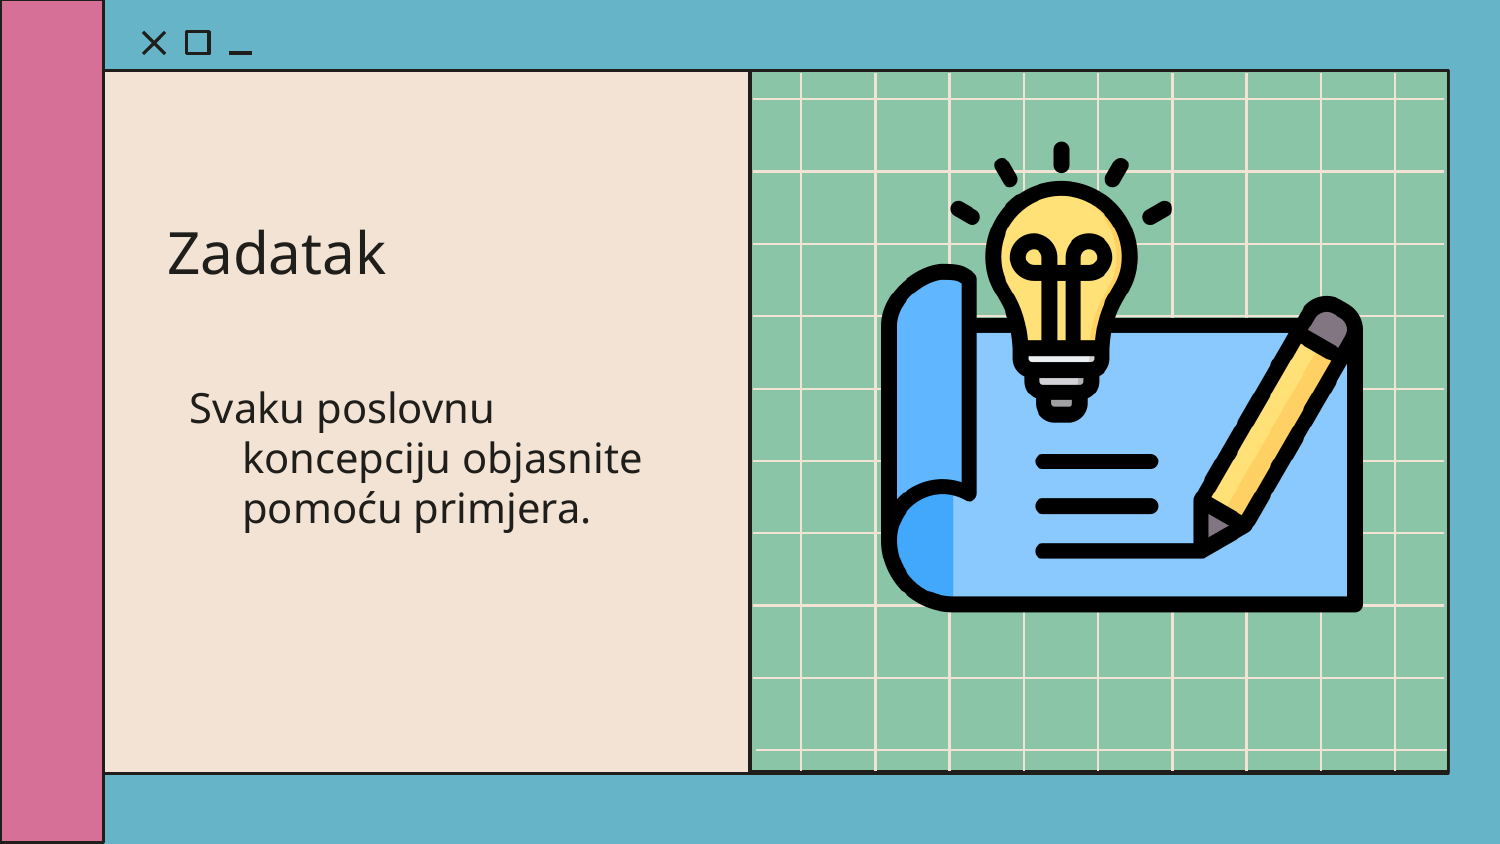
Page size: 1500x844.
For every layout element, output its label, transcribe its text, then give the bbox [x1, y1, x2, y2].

picture [873, 128, 1370, 625]
subtitle Svaku poslovnu koncepciju objasnite pomoću primjera. [152, 376, 701, 537]
title Zadatak [152, 185, 701, 317]
